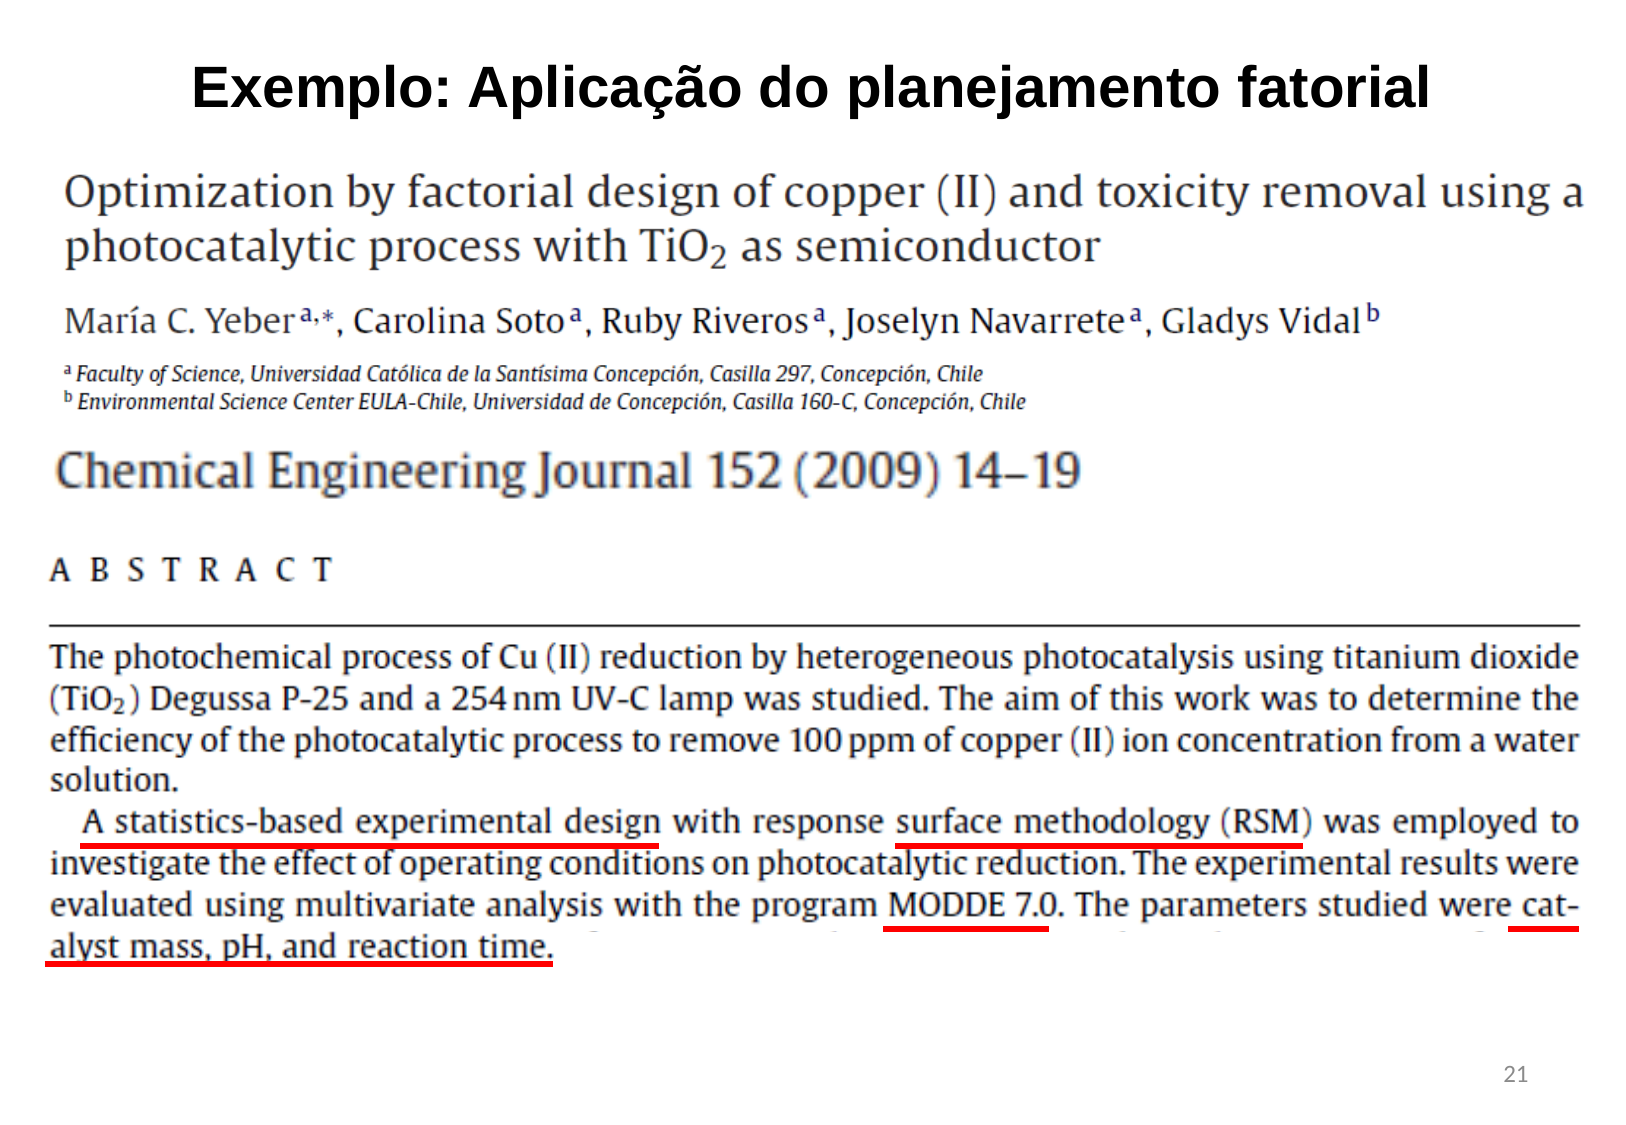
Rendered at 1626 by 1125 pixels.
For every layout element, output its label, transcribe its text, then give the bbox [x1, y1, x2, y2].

text_box Exemplo: Aplicação do planejamento fatorial [168, 42, 1457, 126]
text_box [16, 544, 1609, 977]
slide_number 21 [1164, 1042, 1544, 1103]
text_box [44, 845, 1580, 965]
picture [20, 136, 1597, 522]
